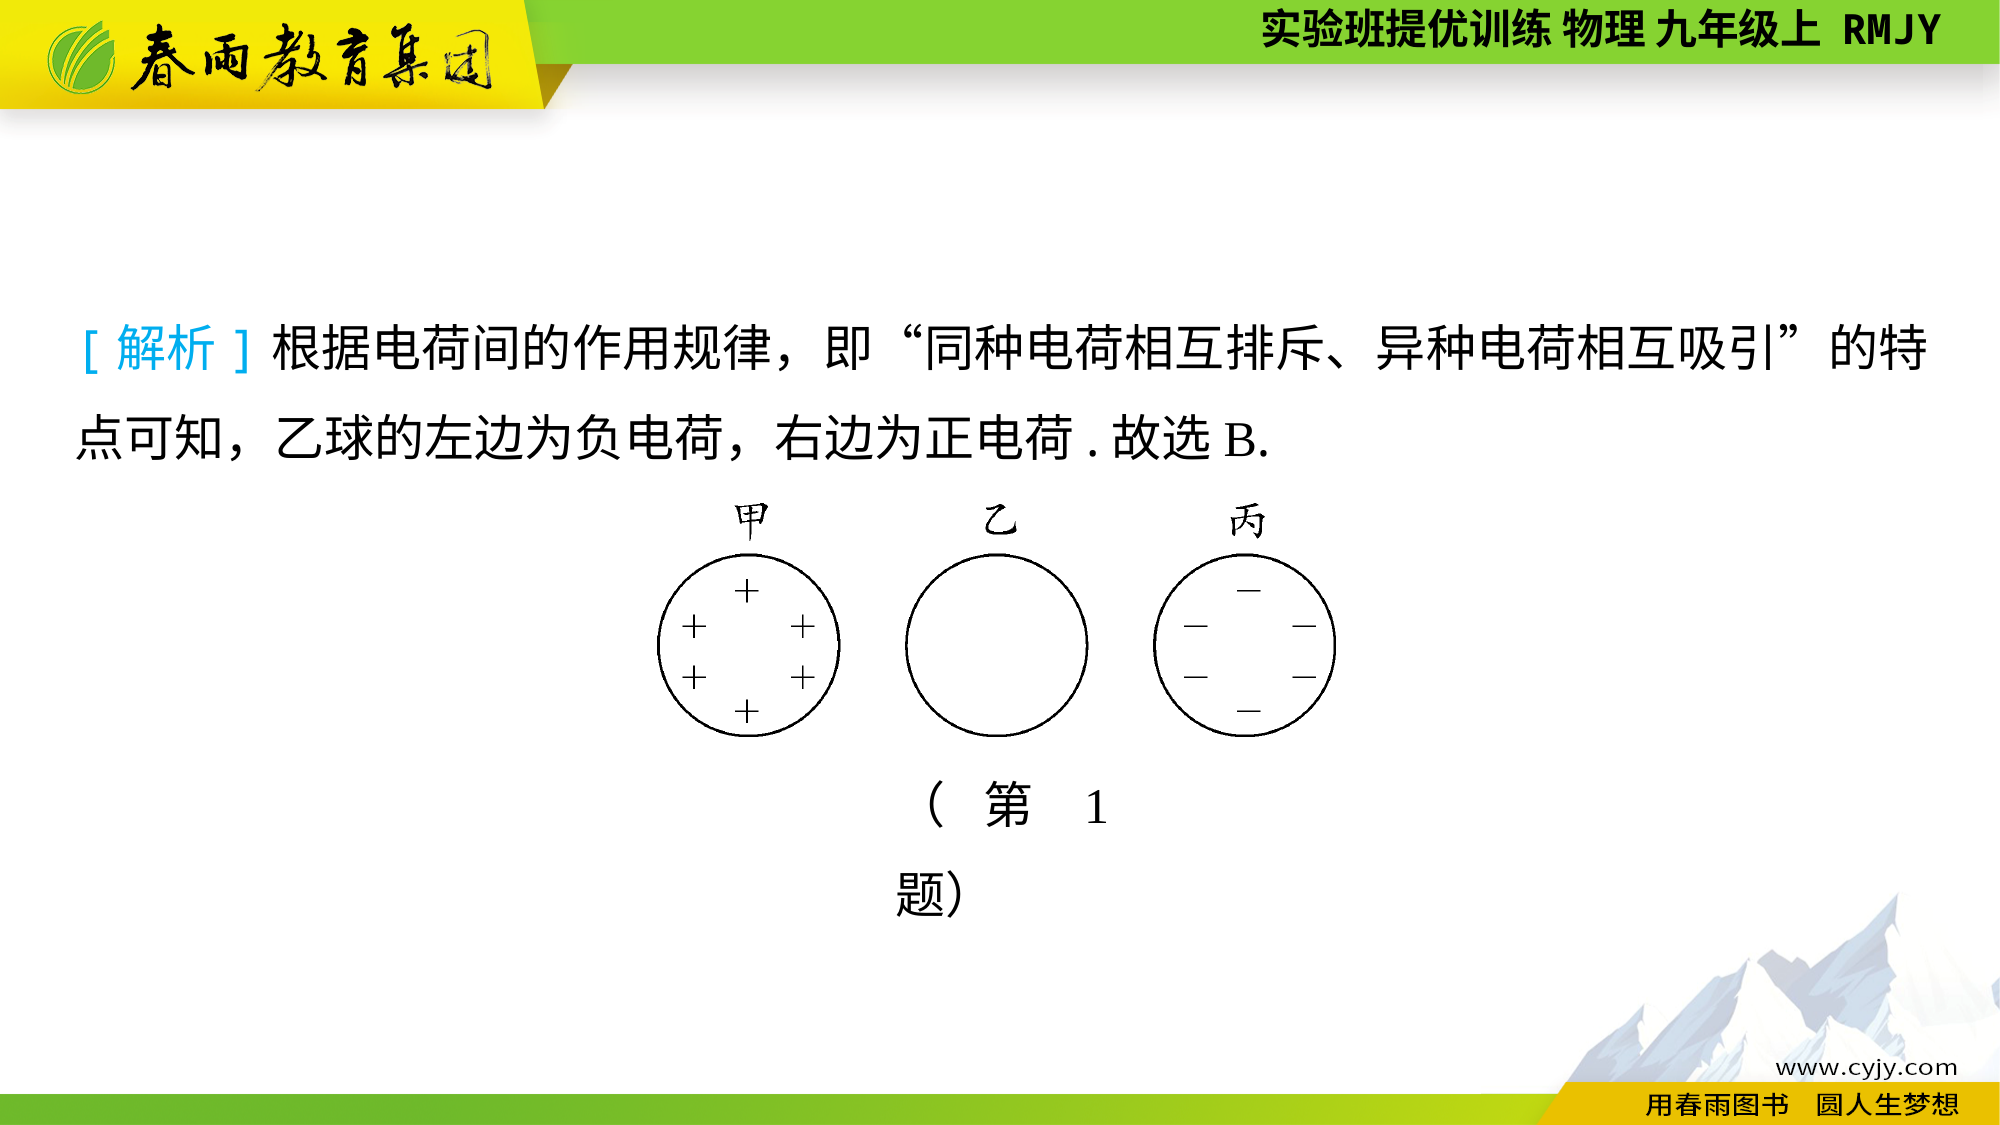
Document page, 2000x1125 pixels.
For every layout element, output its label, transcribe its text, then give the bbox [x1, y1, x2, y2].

picture [0, 0, 2000, 1125]
text_box （第1题） [881, 745, 1136, 841]
text_box [解析]根据电荷间的作用规律，即“同种电荷相互排斥、异种电荷相互吸引”的特点可知，乙球的左边为负电荷，右边为正电荷.故选B. [59, 278, 1944, 474]
